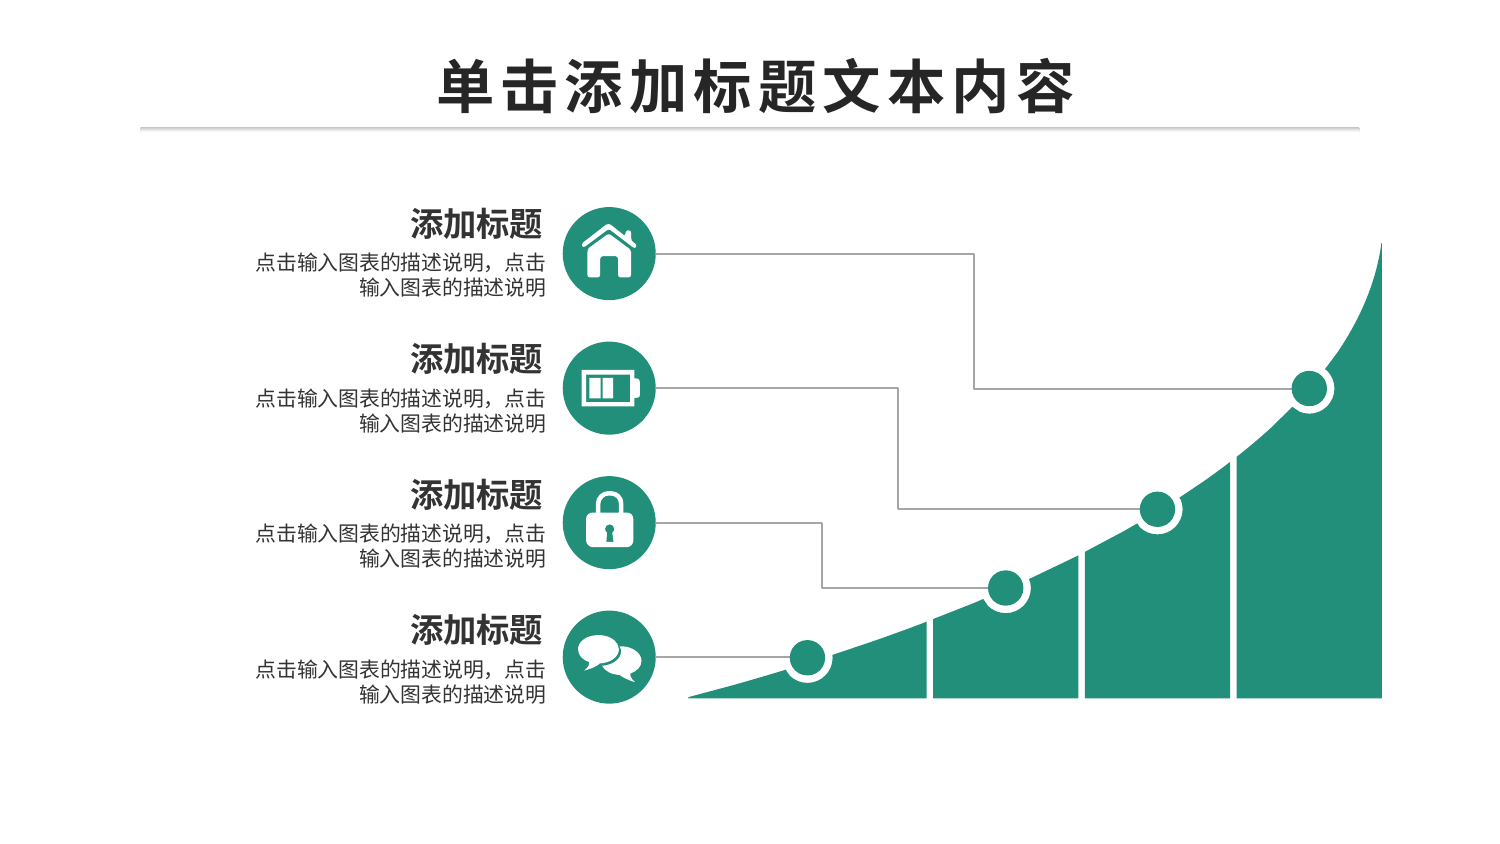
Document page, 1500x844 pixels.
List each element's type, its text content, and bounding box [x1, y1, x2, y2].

text_box [1234, 241, 1385, 701]
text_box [562, 206, 656, 301]
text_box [655, 253, 1292, 389]
text_box 点击输入图表的描述说明，点击输入图表的描述说明 [242, 244, 558, 306]
text_box 点击输入图表的描述说明，点击输入图表的描述说明 [242, 379, 558, 441]
text_box 添加标题 [398, 604, 555, 650]
text_box 单击添加标题文本内容 [265, 44, 1246, 126]
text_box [562, 475, 656, 570]
text_box 点击输入图表的描述说明，点击输入图表的描述说明 [242, 650, 558, 712]
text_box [655, 387, 1140, 510]
text_box 添加标题 [398, 332, 555, 379]
text_box [787, 637, 828, 678]
text_box 点击输入图表的描述说明，点击输入图表的描述说明 [242, 515, 558, 577]
text_box [930, 553, 1081, 701]
text_box [1139, 489, 1178, 530]
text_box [562, 610, 656, 704]
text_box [562, 341, 656, 435]
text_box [655, 522, 989, 589]
text_box [1082, 459, 1233, 701]
text_box 添加标题 [398, 197, 555, 244]
text_box [686, 619, 929, 701]
text_box 添加标题 [398, 468, 555, 515]
text_box [988, 568, 1026, 608]
text_box [1291, 368, 1330, 409]
